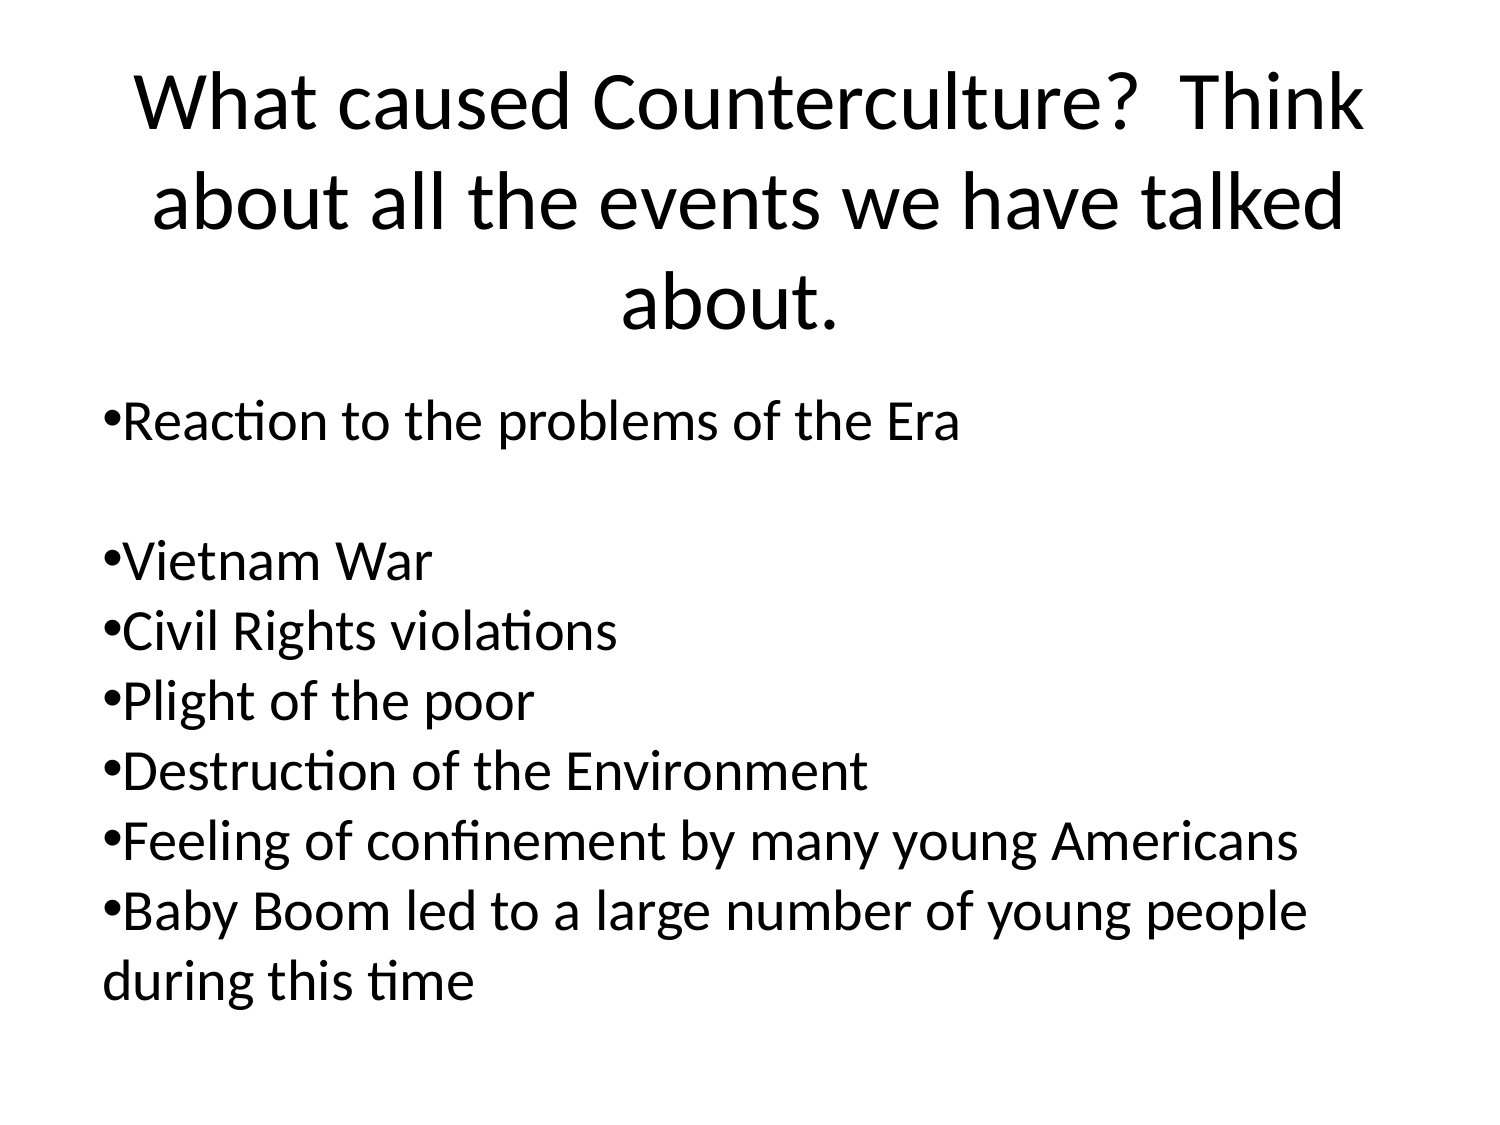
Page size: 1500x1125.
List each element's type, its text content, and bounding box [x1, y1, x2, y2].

title What caused Counterculture? Think about all the events we have talked about. [75, 37, 1425, 355]
text_box Reaction to the problems of the Era Vietnam War Civil Rights violations Plight of the poor Destruction of the Environment Feeling of confinement by many young Americans Baby Boom led to a large number of young people during this time [87, 375, 1463, 1020]
